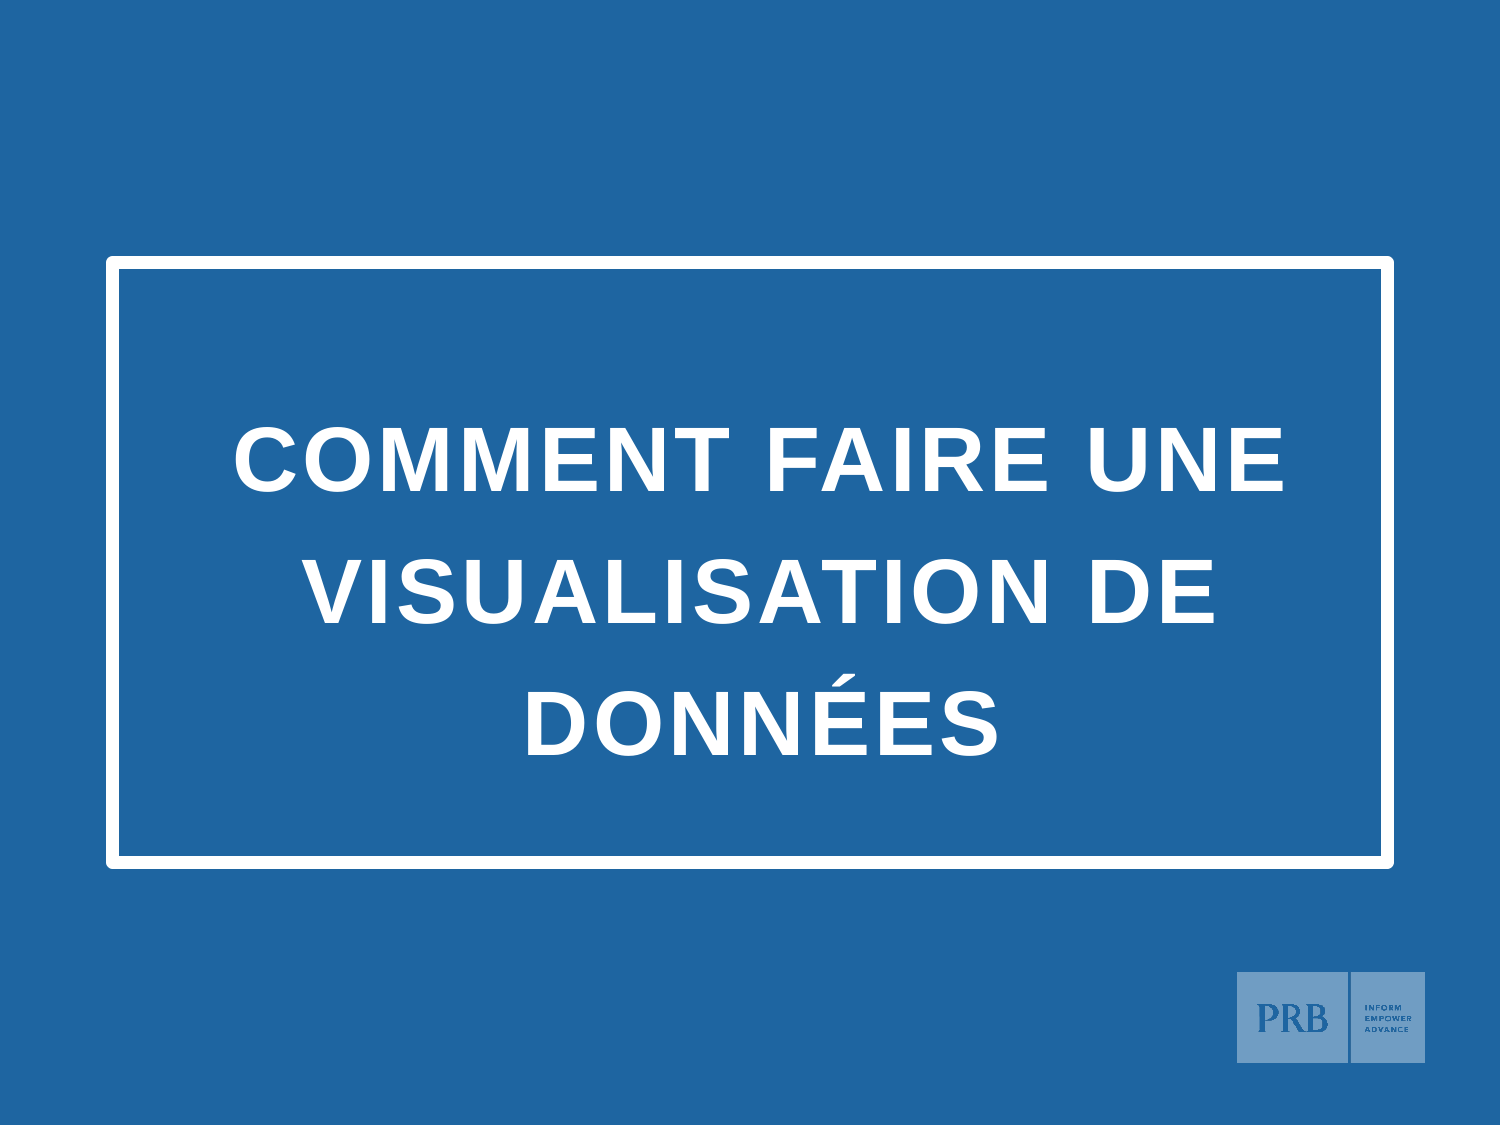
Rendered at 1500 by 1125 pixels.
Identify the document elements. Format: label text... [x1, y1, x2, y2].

text_box COMMENT FAIRE UNE VISUALISATION DE DONNÉES [124, 370, 1400, 565]
